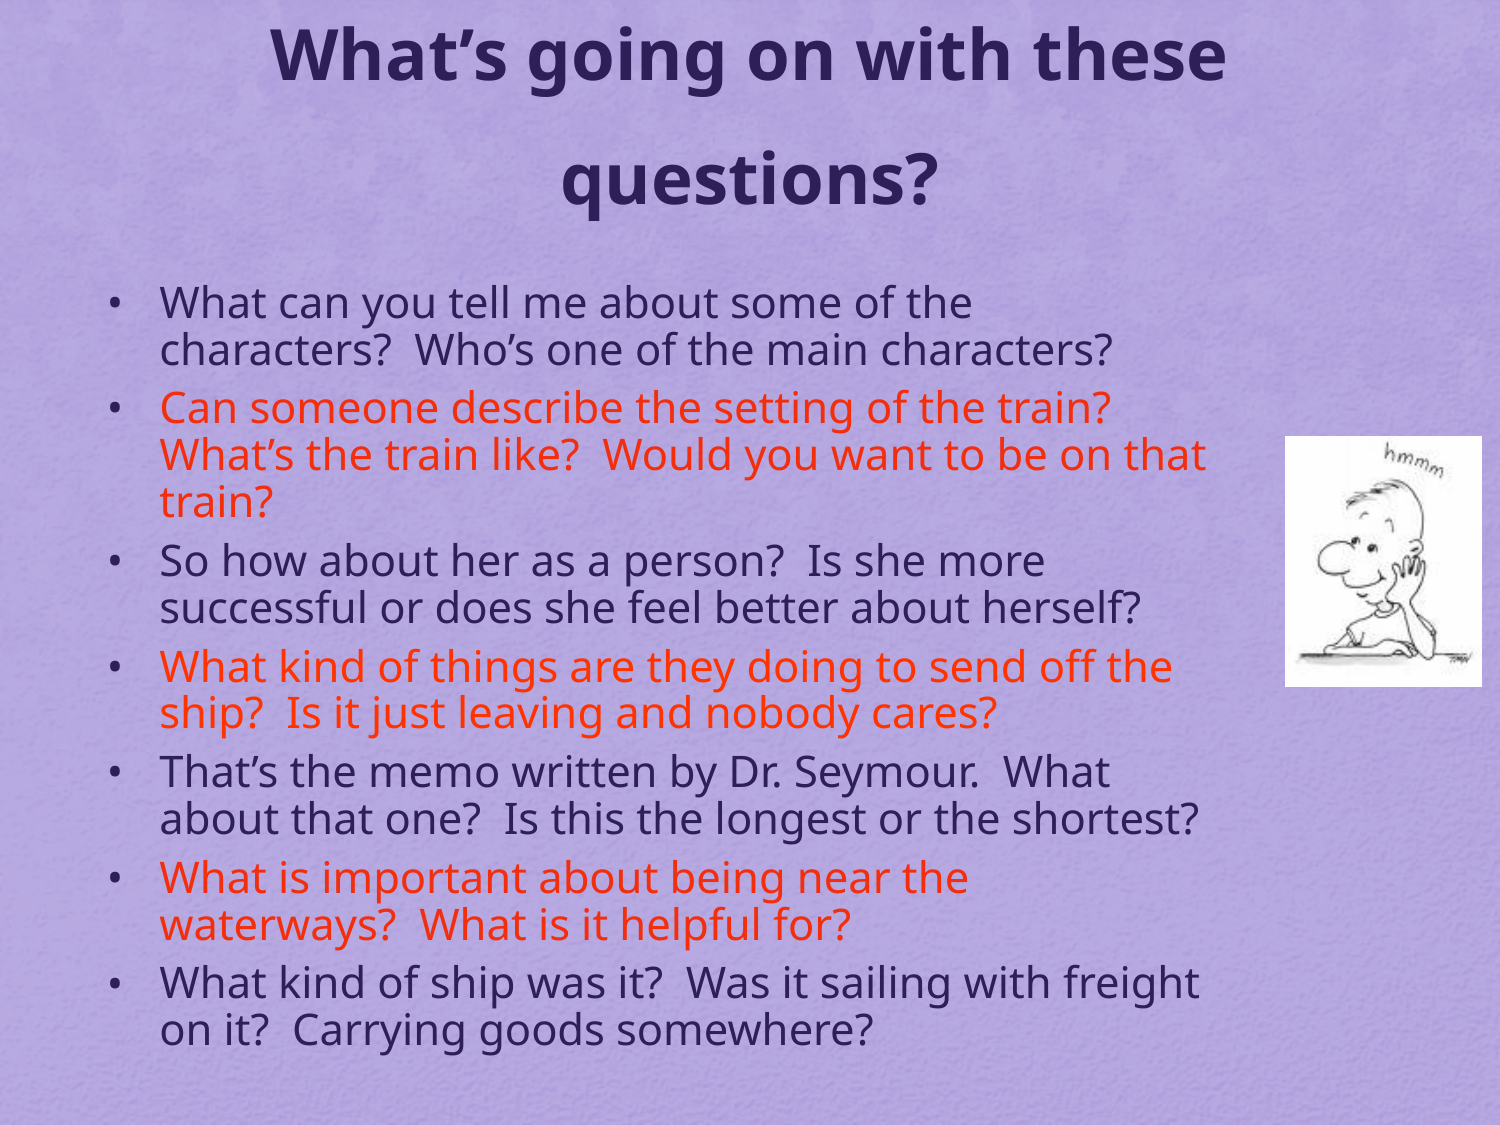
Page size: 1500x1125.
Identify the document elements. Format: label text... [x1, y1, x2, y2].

title What’s going on with these questions? [75, 0, 1425, 188]
list What can you tell me about some of the characters? Who’s one of the main characters? Can someone describe the setting of the train? What’s the train like? Would you want to be on that train? So how about her as a person? Is she more successful or does she feel better about herself? What kind of things are they doing to send off the ship? Is it just leaving and nobody cares? That’s the memo written by Dr. Seymour. What about that one? Is this the longest or the shortest? What is important about being near the waterways? What is it helpful for? What kind of ship was it? Was it sailing with freight on it? Carrying goods somewhere? [37, 273, 1225, 1104]
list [1282, 433, 1484, 690]
